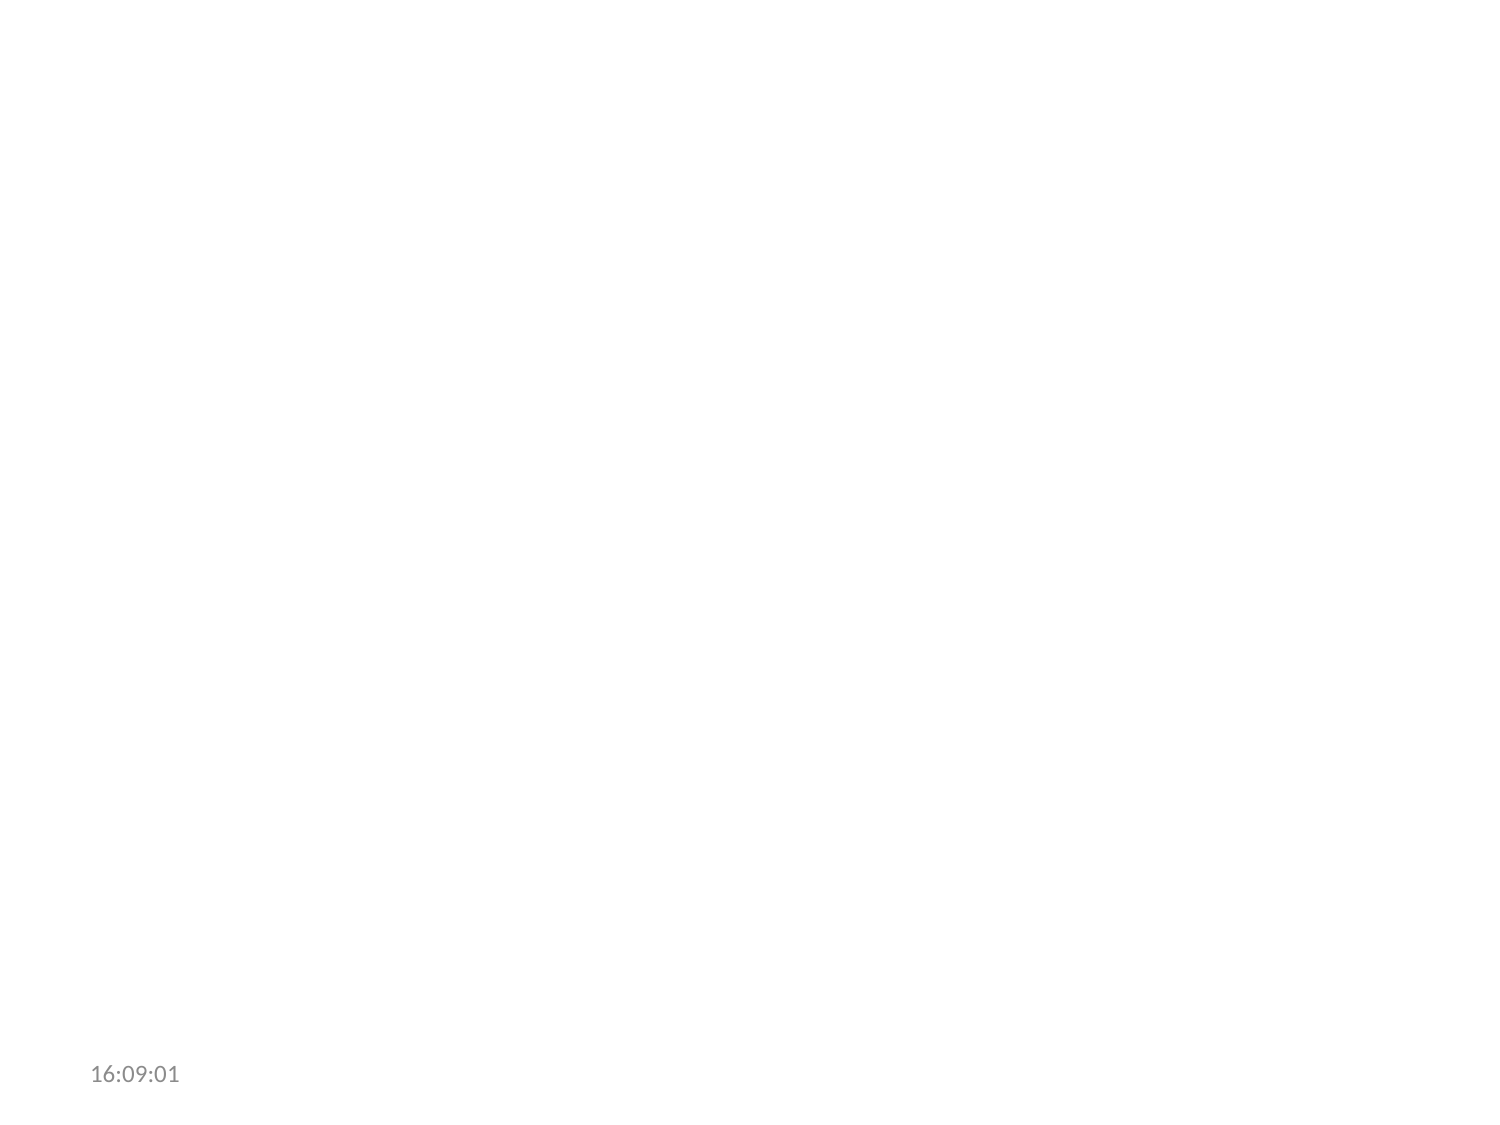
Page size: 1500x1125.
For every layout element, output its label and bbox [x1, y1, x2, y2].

slide_number [75, 1042, 425, 1103]
